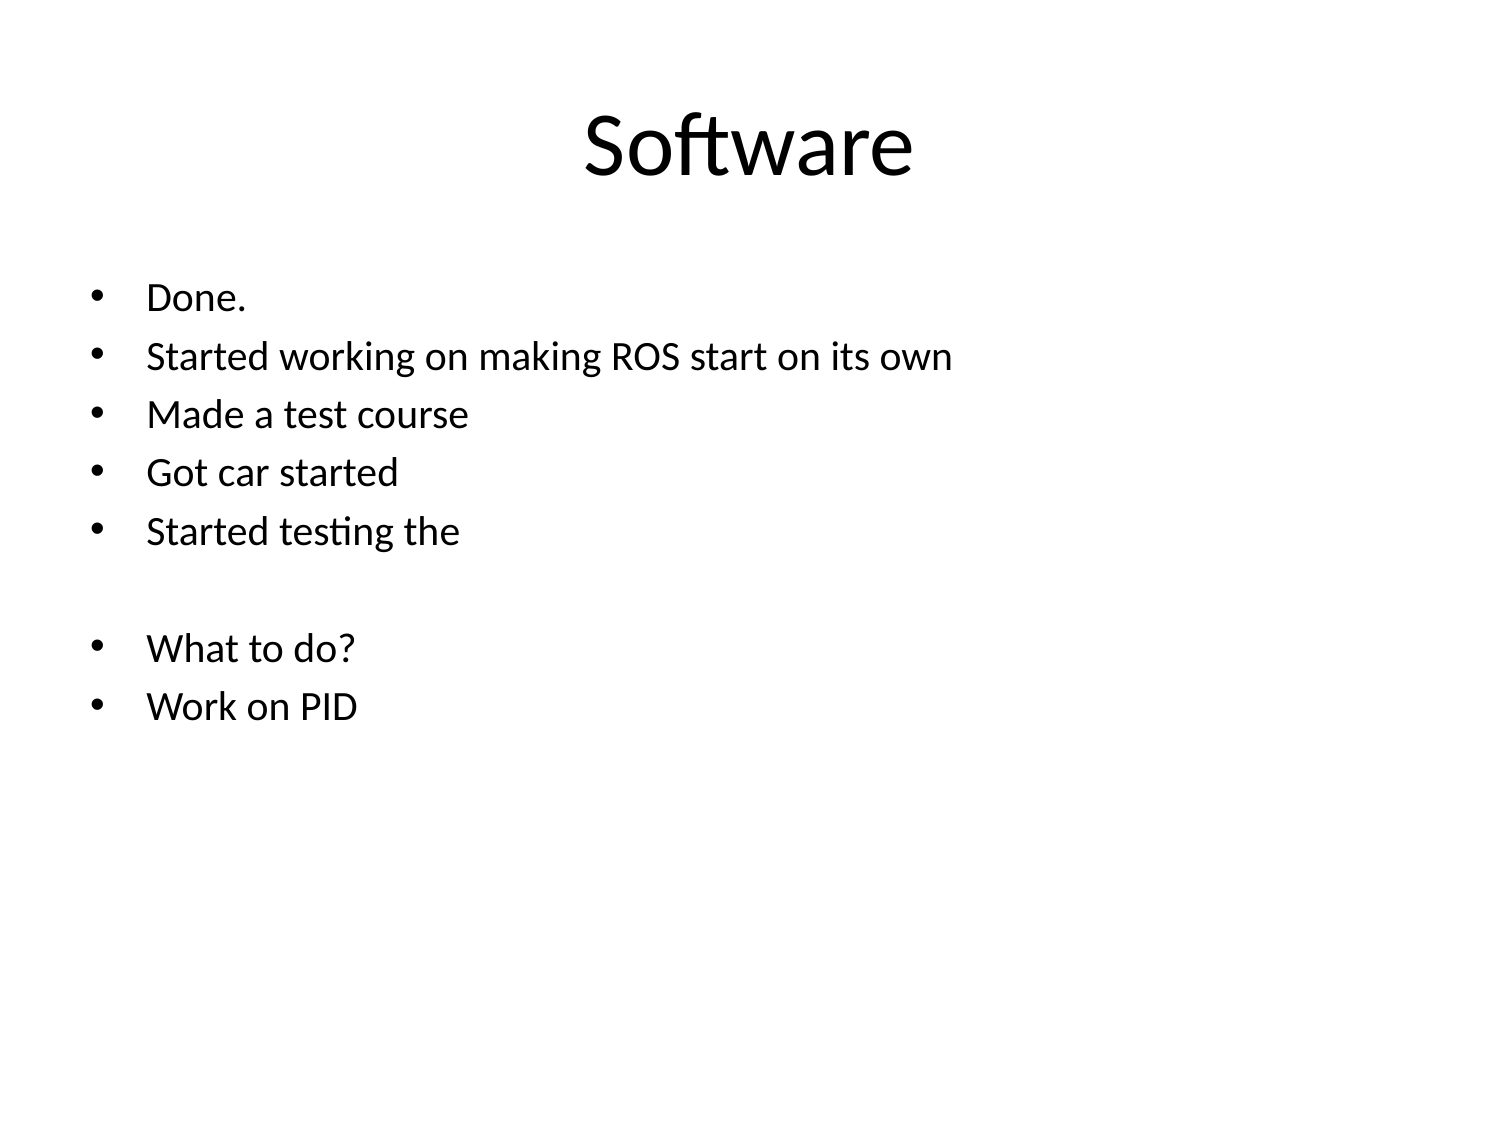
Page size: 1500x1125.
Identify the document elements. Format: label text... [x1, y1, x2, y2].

list Done. Started working on making ROS start on its own Made a test course Got car started Started testing the What to do? Work on PID [75, 262, 1425, 1005]
title Software [75, 45, 1425, 233]
